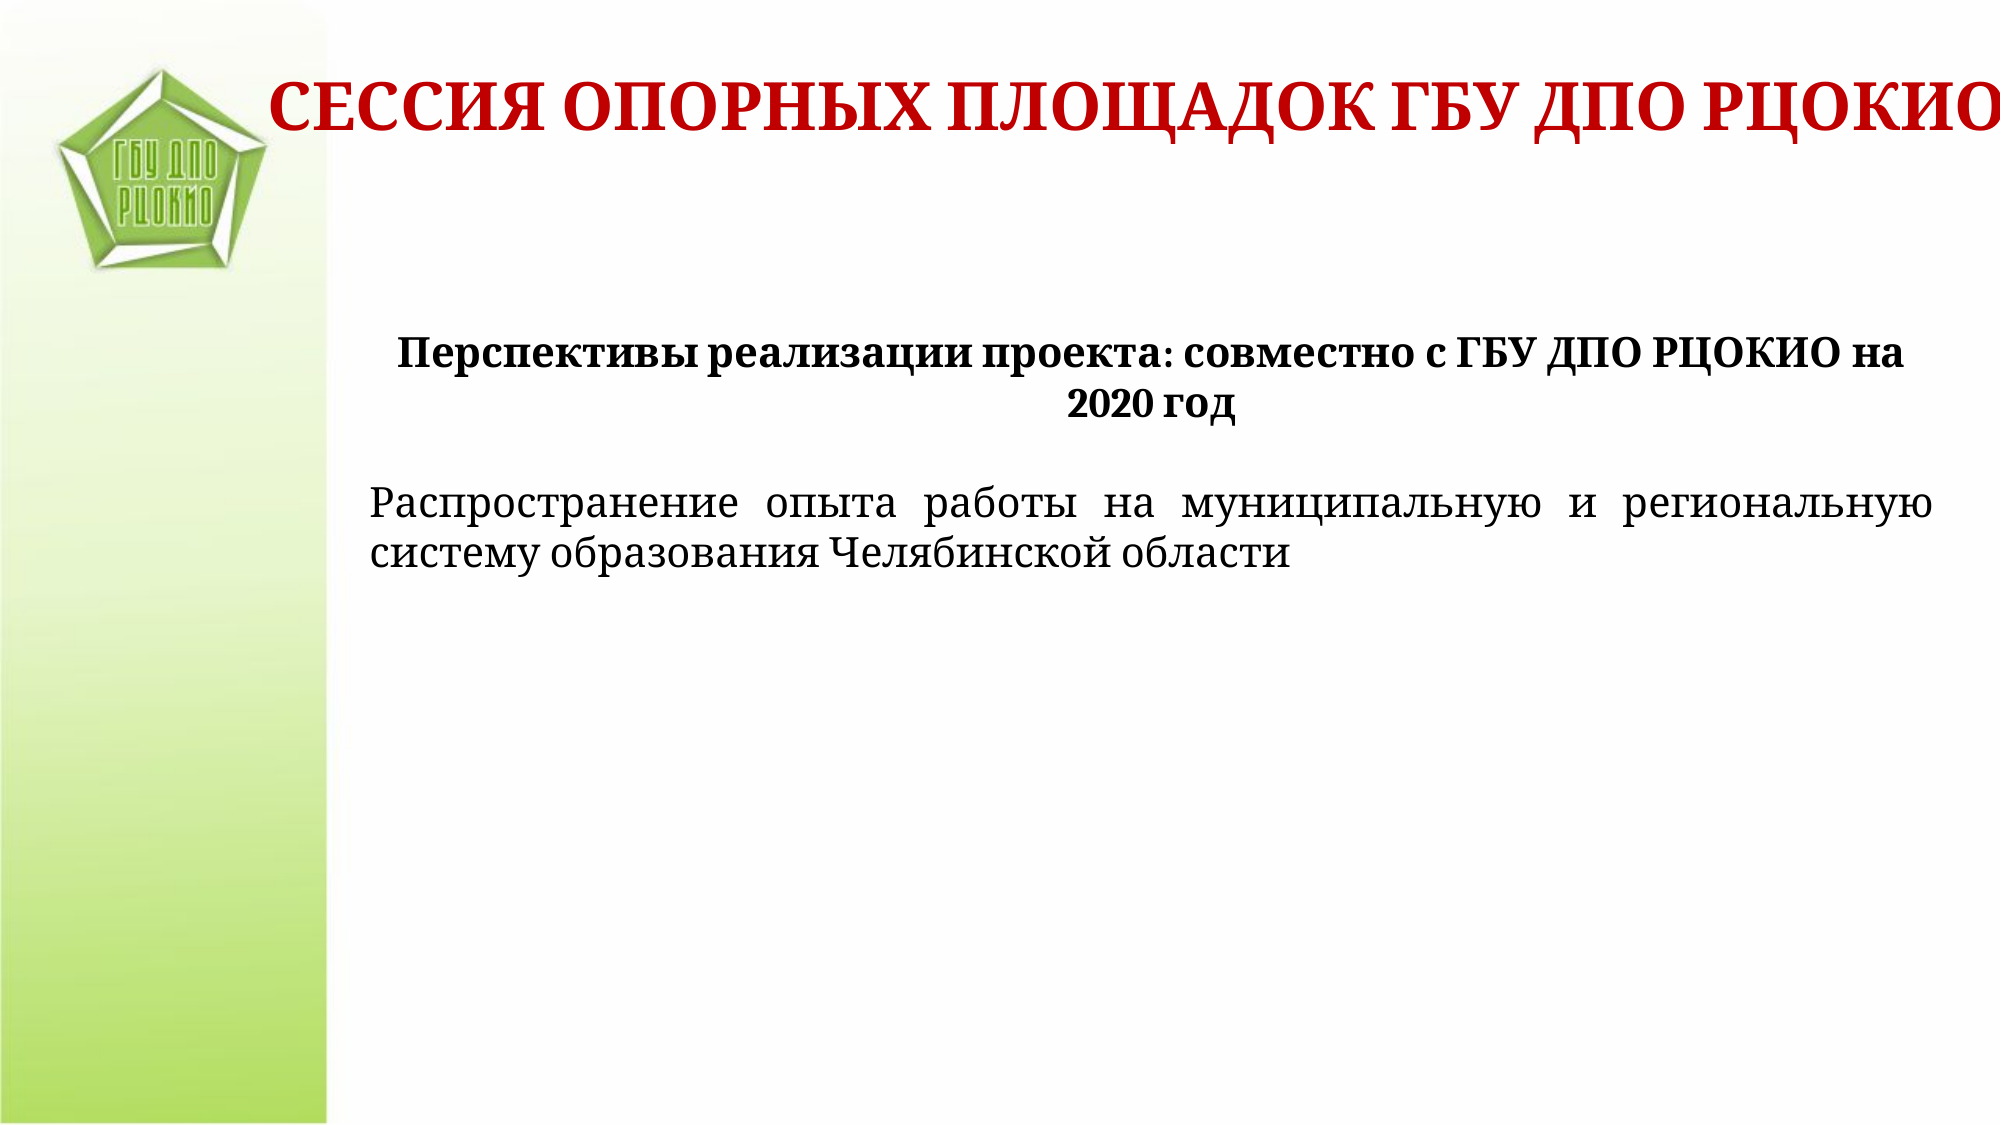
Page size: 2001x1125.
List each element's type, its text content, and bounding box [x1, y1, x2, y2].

text_box Перспективы реализации проекта: совместно с ГБУ ДПО РЦОКИО на 2020 год Распространение опыта работы на муниципальную и региональную систему образования Челябинской области [354, 318, 1949, 584]
picture [0, 0, 2001, 1125]
text_box СЕССИЯ ОПОРНЫХ ПЛОЩАДОК ГБУ ДПО РЦОКИО [252, 56, 2000, 152]
